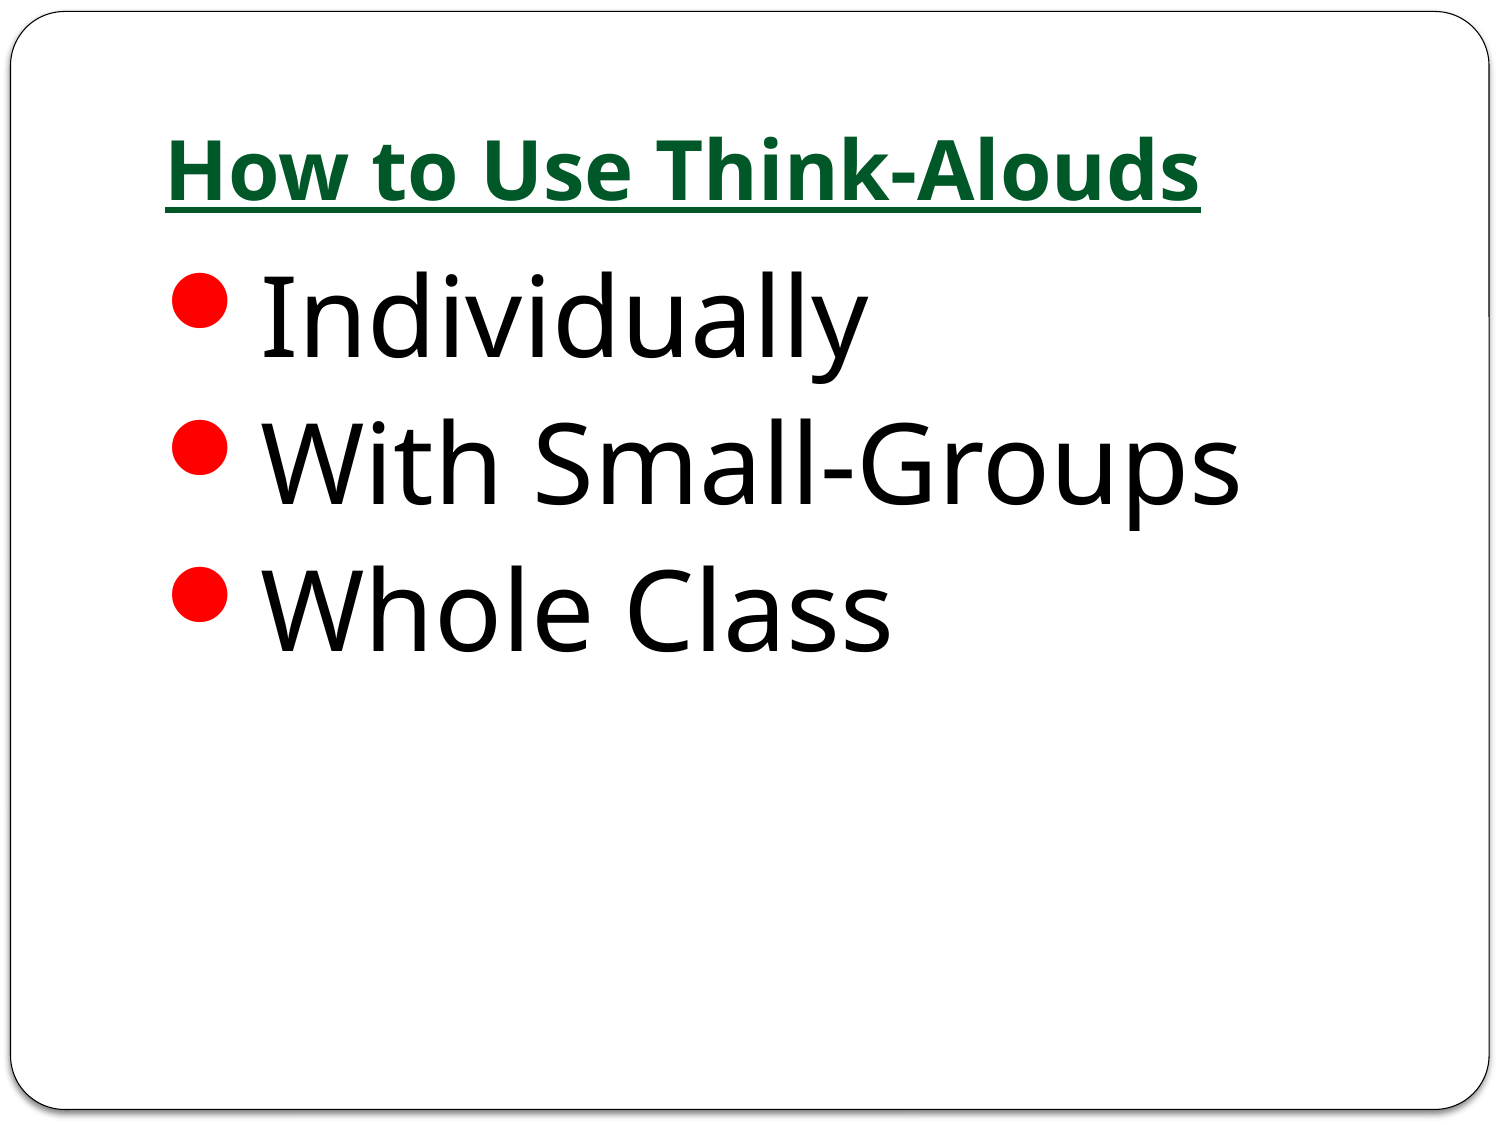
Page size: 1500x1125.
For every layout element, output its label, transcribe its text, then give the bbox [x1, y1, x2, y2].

title How to Use Think-Alouds [150, 45, 1425, 233]
list Individually With Small-Groups Whole Class [150, 237, 1425, 988]
